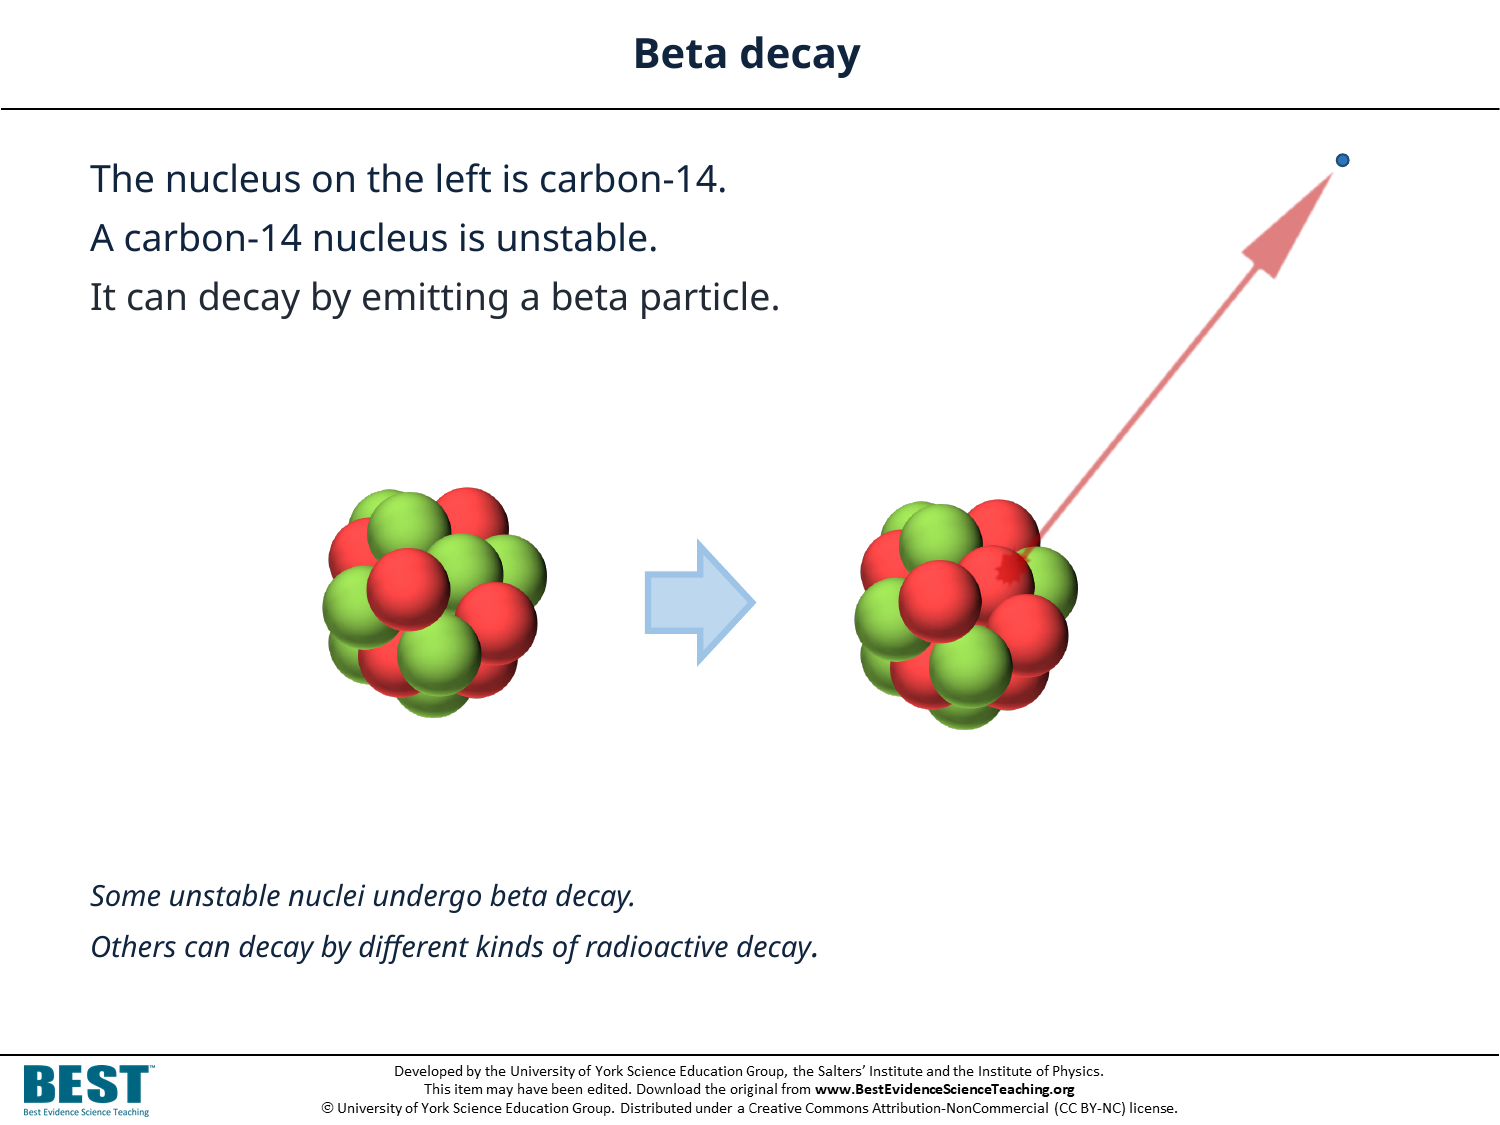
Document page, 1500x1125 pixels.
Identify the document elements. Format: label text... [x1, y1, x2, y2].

text_box Beta decay [23, 4, 1471, 99]
picture [0, 108, 1500, 1125]
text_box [321, 104, 1349, 731]
